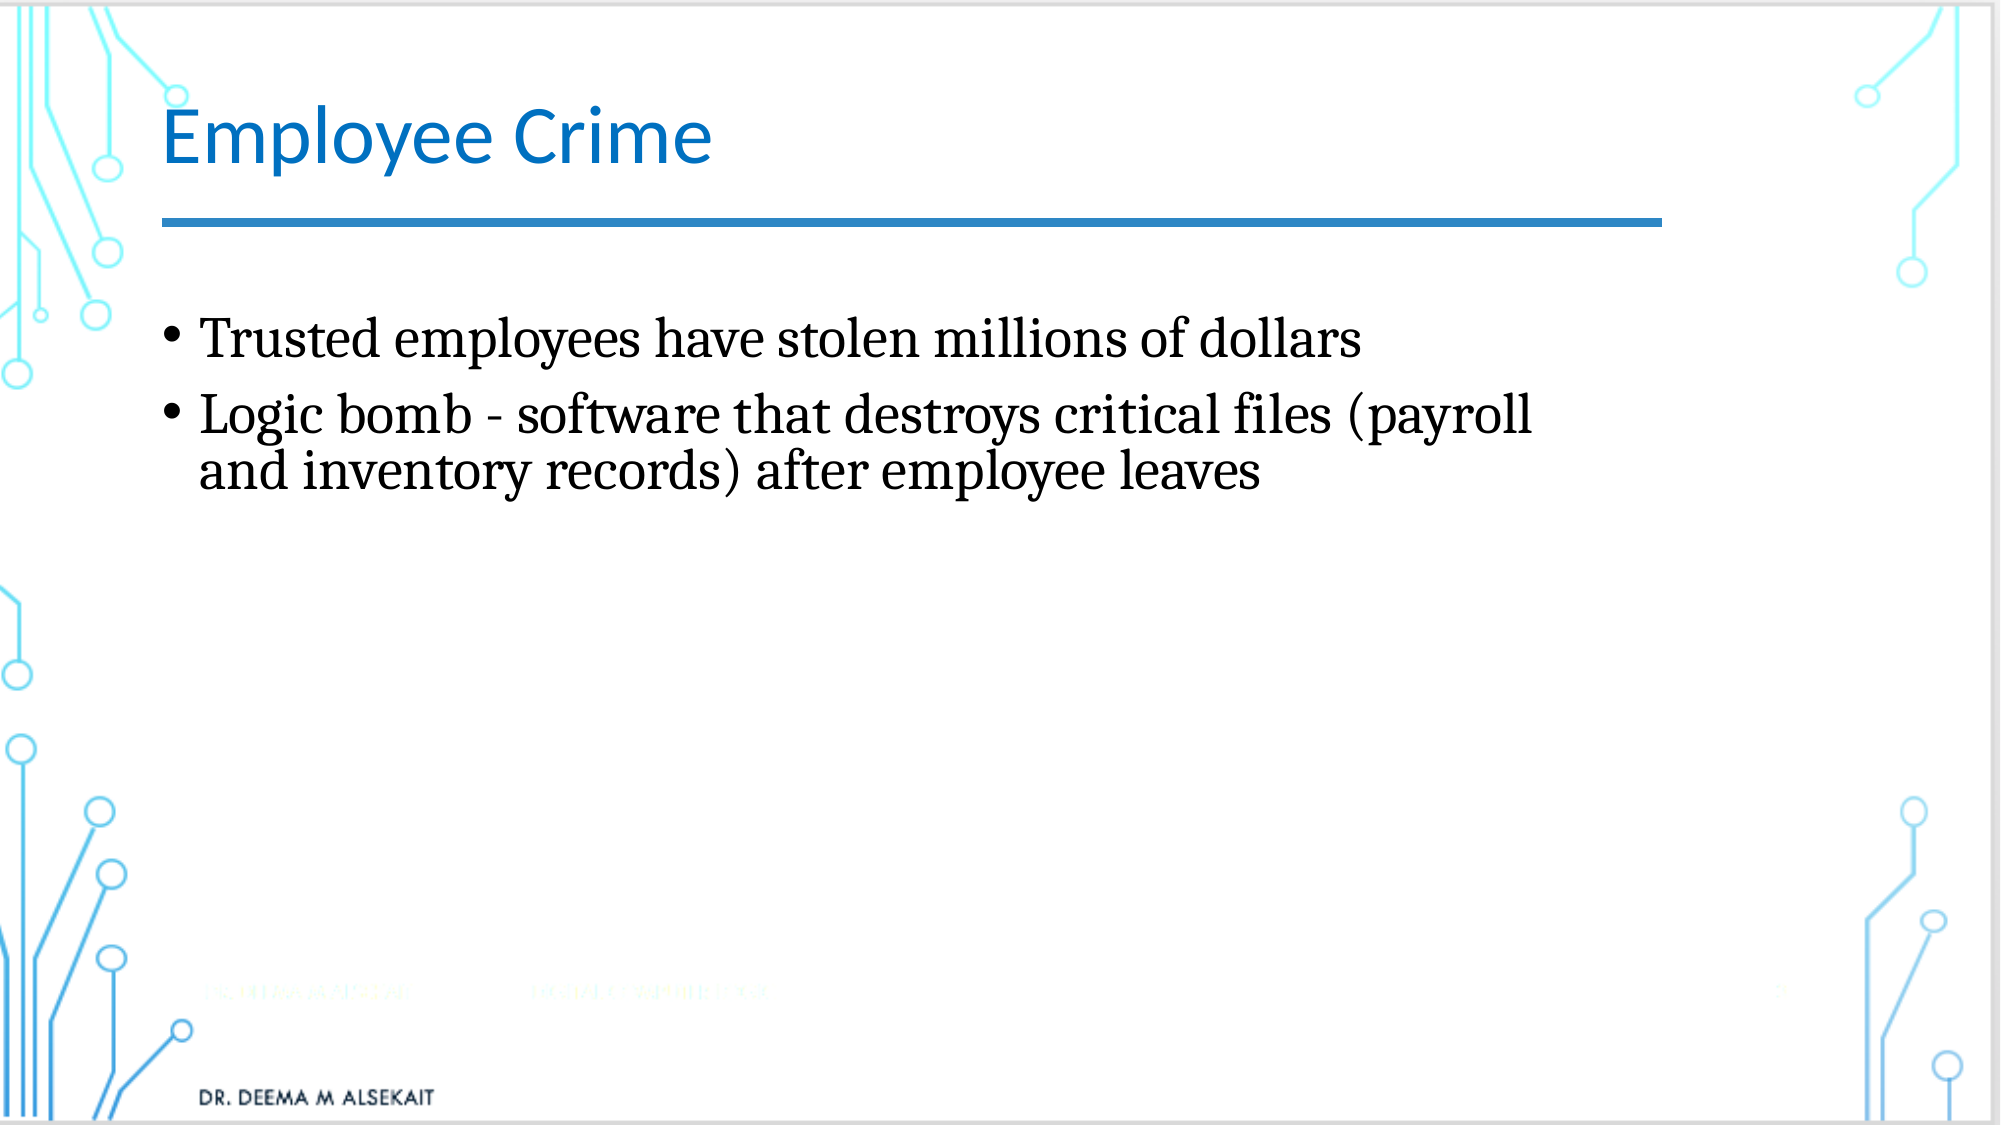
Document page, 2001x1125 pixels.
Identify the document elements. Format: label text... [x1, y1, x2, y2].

list Trusted employees have stolen millions of dollars Logic bomb - software that destroys critical files (payroll and inventory records) after employee leaves [161, 312, 1568, 1123]
picture [0, 0, 2001, 1125]
title Employee Crime [161, 87, 1568, 218]
